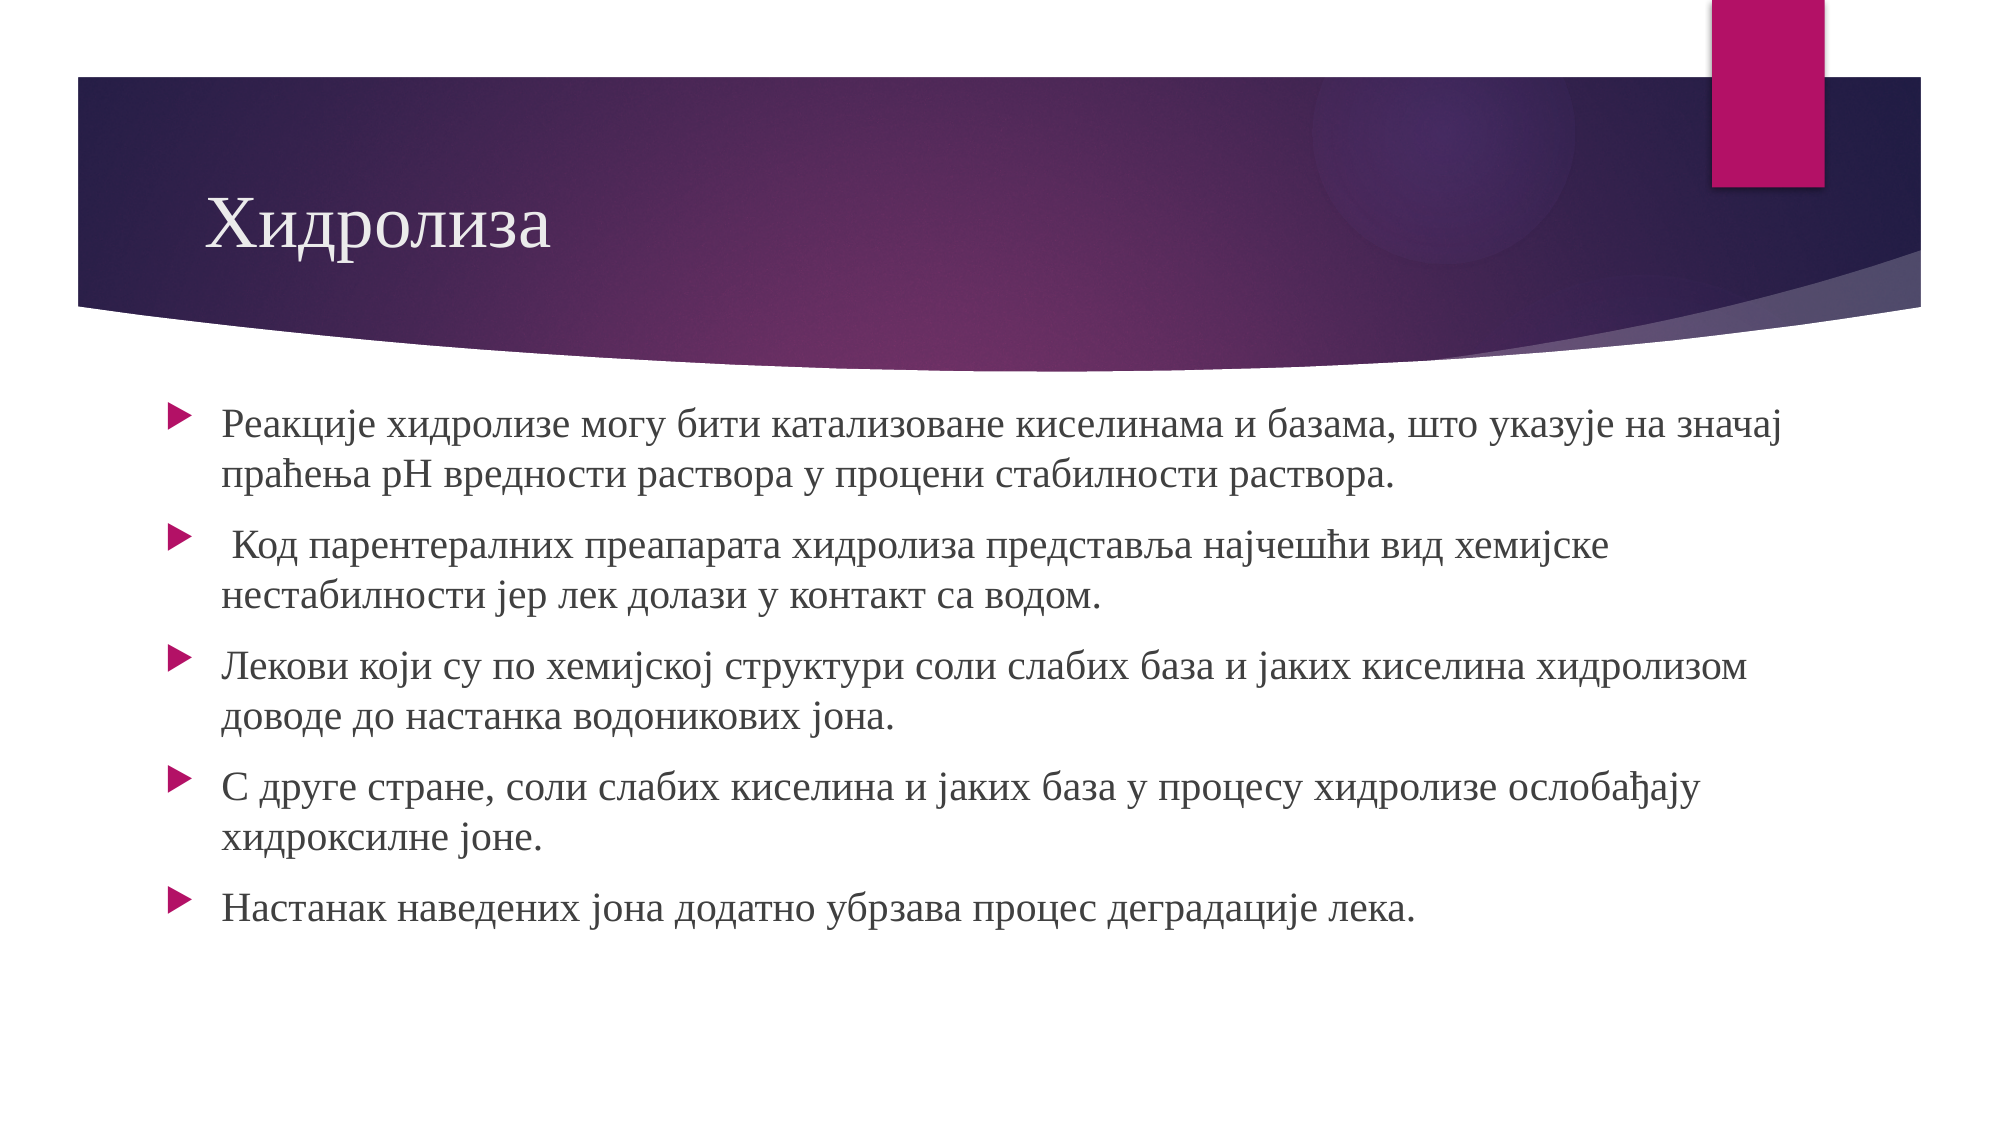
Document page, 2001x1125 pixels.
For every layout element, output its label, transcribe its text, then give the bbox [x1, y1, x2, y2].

list Реакције хидролизе могу бити катализоване киселинама и базама, што указује на значај праћења pH вредности раствора у процени стабилности раствора. Код парентералних преапарата хидролиза представља најчешћи вид хемијске нестабилности јер лек долази у контакт са водом. Лекови који су по хемијској структури соли слабих база и јаких киселина хидролизом доводе до настанка водоникових јона. С друге стране, соли слабих киселина и јаких база у процесу хидролизе ослобађају хидроксилне јоне. Настанак наведених јона додатно убрзава процес деградације лека. [149, 388, 1850, 1085]
title Хидролиза [189, 159, 1627, 276]
